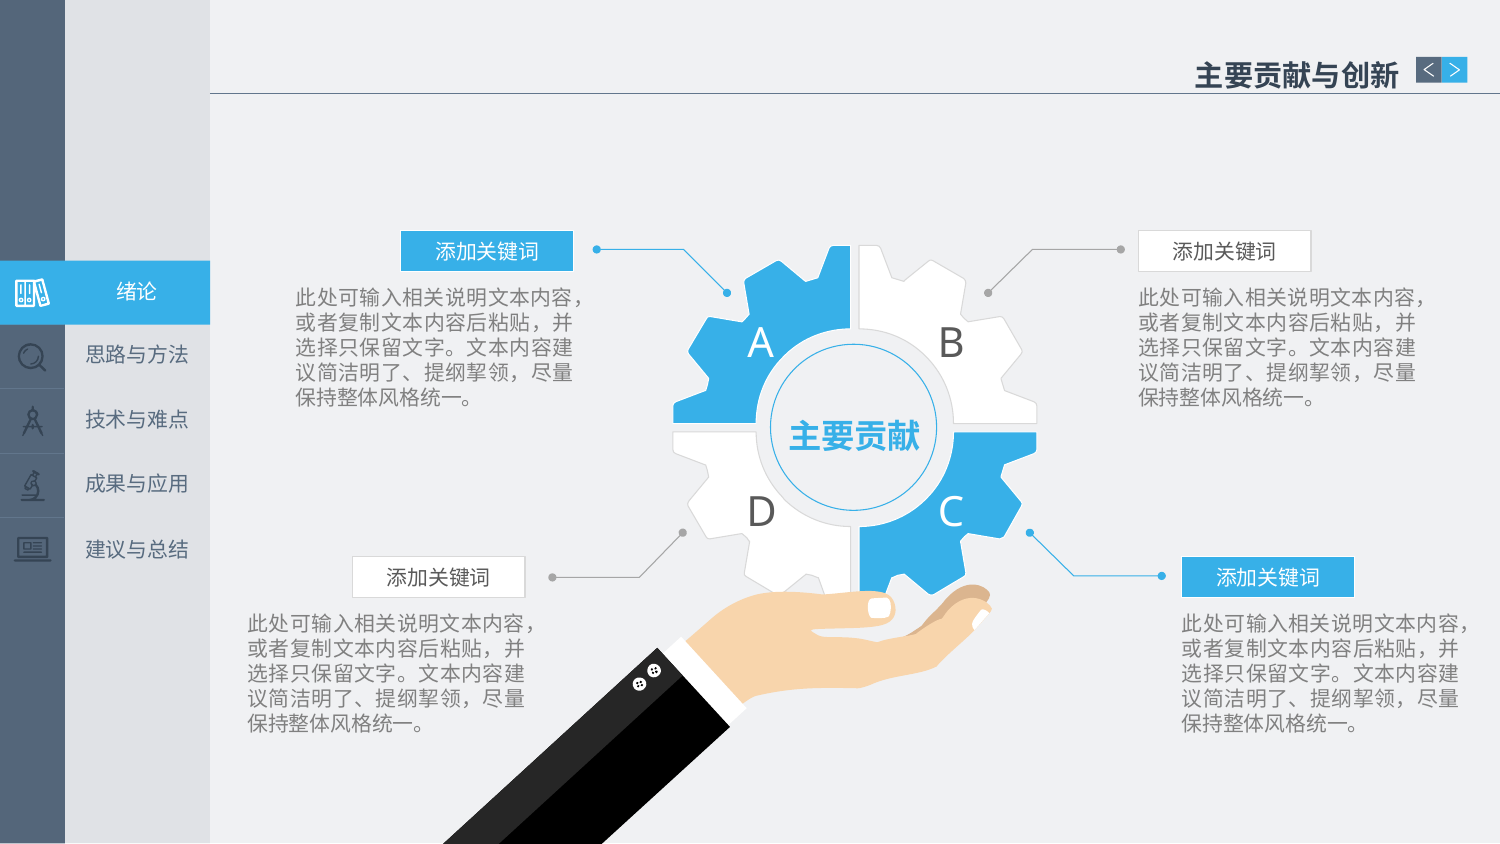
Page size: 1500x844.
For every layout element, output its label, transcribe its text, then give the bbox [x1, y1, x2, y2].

text_box [1043, 537, 1166, 581]
text_box 此处可输入相关说明文本内容，或者复制文本内容后粘贴，并选择只保留文字。文本内容建议简洁明了、提纲挈领，尽量保持整体风格统一。 [247, 611, 390, 737]
text_box 绪论 [101, 271, 173, 311]
text_box 此处可输入相关说明文本内容，或者复制文本内容后粘贴，并选择只保留文字。文本内容建议简洁明了、提纲挈领，尽量保持整体风格统一。 [295, 285, 574, 410]
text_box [1441, 56, 1468, 83]
text_box 建议与总结 [70, 529, 204, 569]
text_box [0, 259, 212, 327]
text_box [1042, 245, 1125, 275]
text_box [1415, 56, 1440, 83]
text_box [672, 245, 1038, 611]
text_box 技术与难点 [70, 399, 204, 439]
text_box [395, 575, 994, 844]
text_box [0, 324, 65, 518]
text_box 添加关键词 [1136, 229, 1313, 273]
text_box 此处可输入相关说明文本内容，或者复制文本内容后粘贴，并选择只保留文字。文本内容建议简洁明了、提纲挈领，尽量保持整体风格统一。 [1138, 285, 1416, 410]
text_box 思路与方法 [70, 334, 204, 374]
text_box 添加关键词 [1180, 555, 1357, 599]
text_box 添加关键词 [399, 229, 576, 273]
text_box [13, 536, 52, 562]
text_box [562, 538, 667, 574]
text_box [592, 245, 668, 273]
text_box 主要贡献与创新 [962, 40, 1400, 93]
text_box [15, 278, 50, 308]
text_box 此处可输入相关说明文本内容，或者复制文本内容后粘贴，并选择只保留文字。文本内容建议简洁明了、提纲挈领，尽量保持整体风格统一。 [1181, 611, 1460, 737]
text_box 成果与应用 [70, 463, 204, 503]
text_box 添加关键词 [350, 555, 527, 599]
